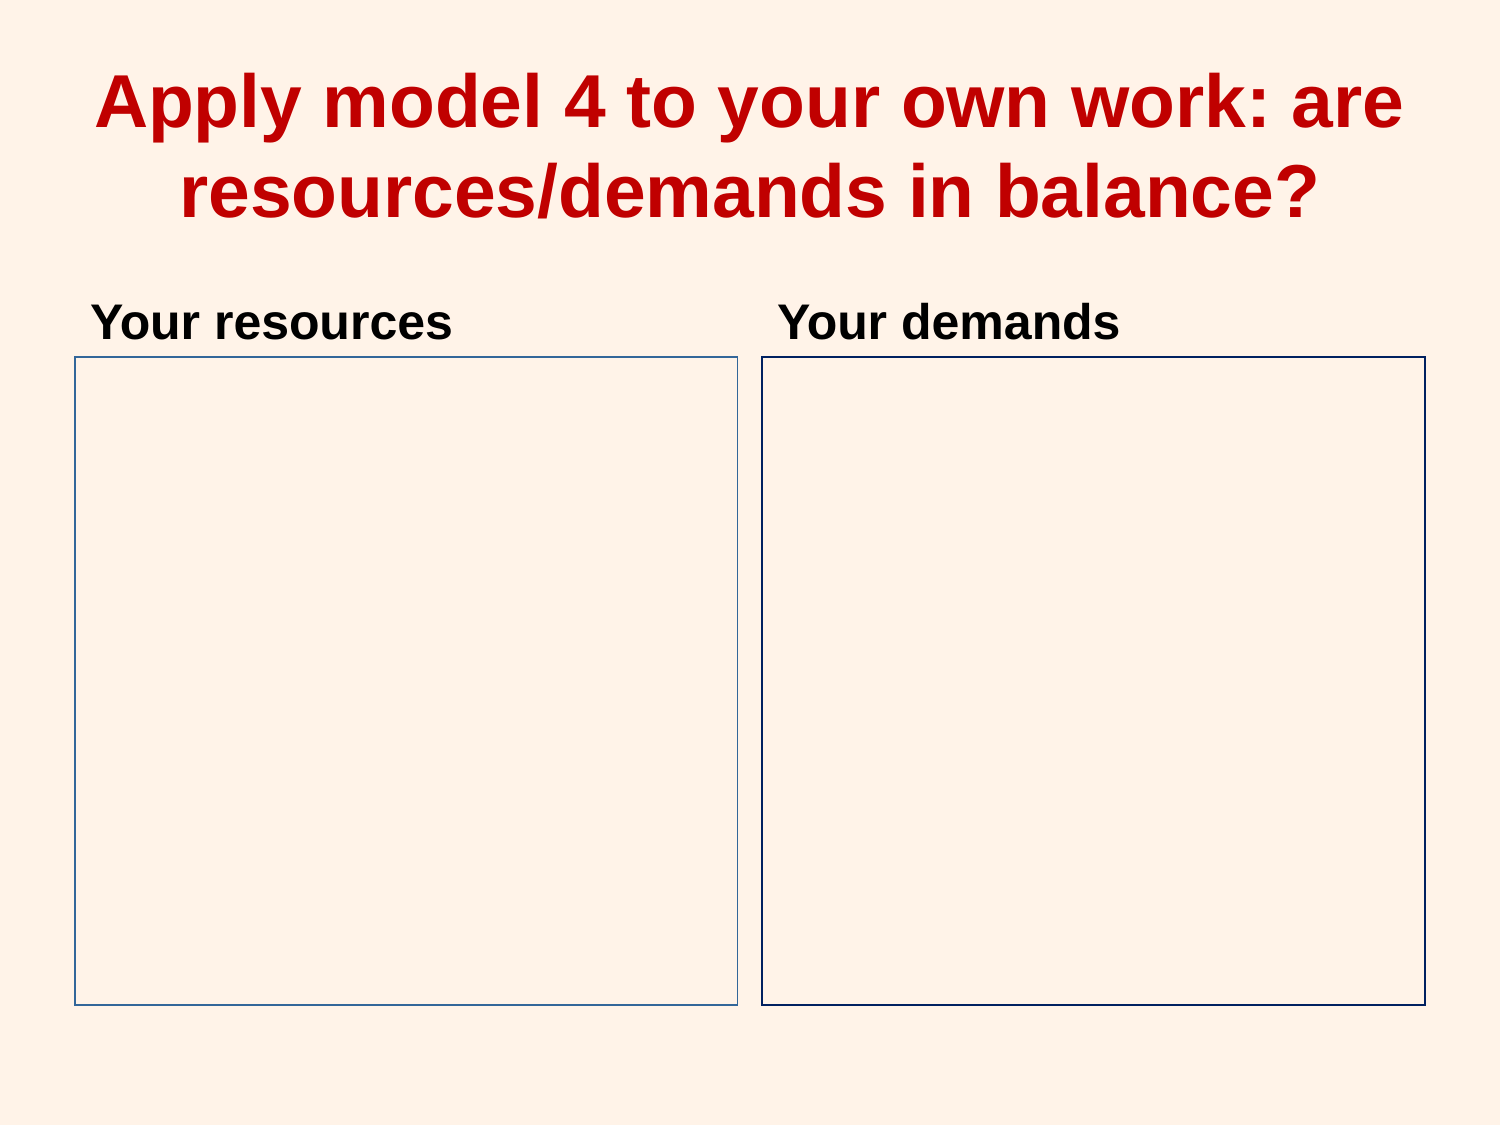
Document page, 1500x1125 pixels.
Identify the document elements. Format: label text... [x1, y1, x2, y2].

list [74, 356, 738, 1006]
list Your demands [761, 251, 1426, 356]
list [761, 356, 1426, 1006]
title Apply model 4 to your own work: are resources/demands in balance? [75, 45, 1425, 233]
list Your resources [74, 251, 738, 356]
